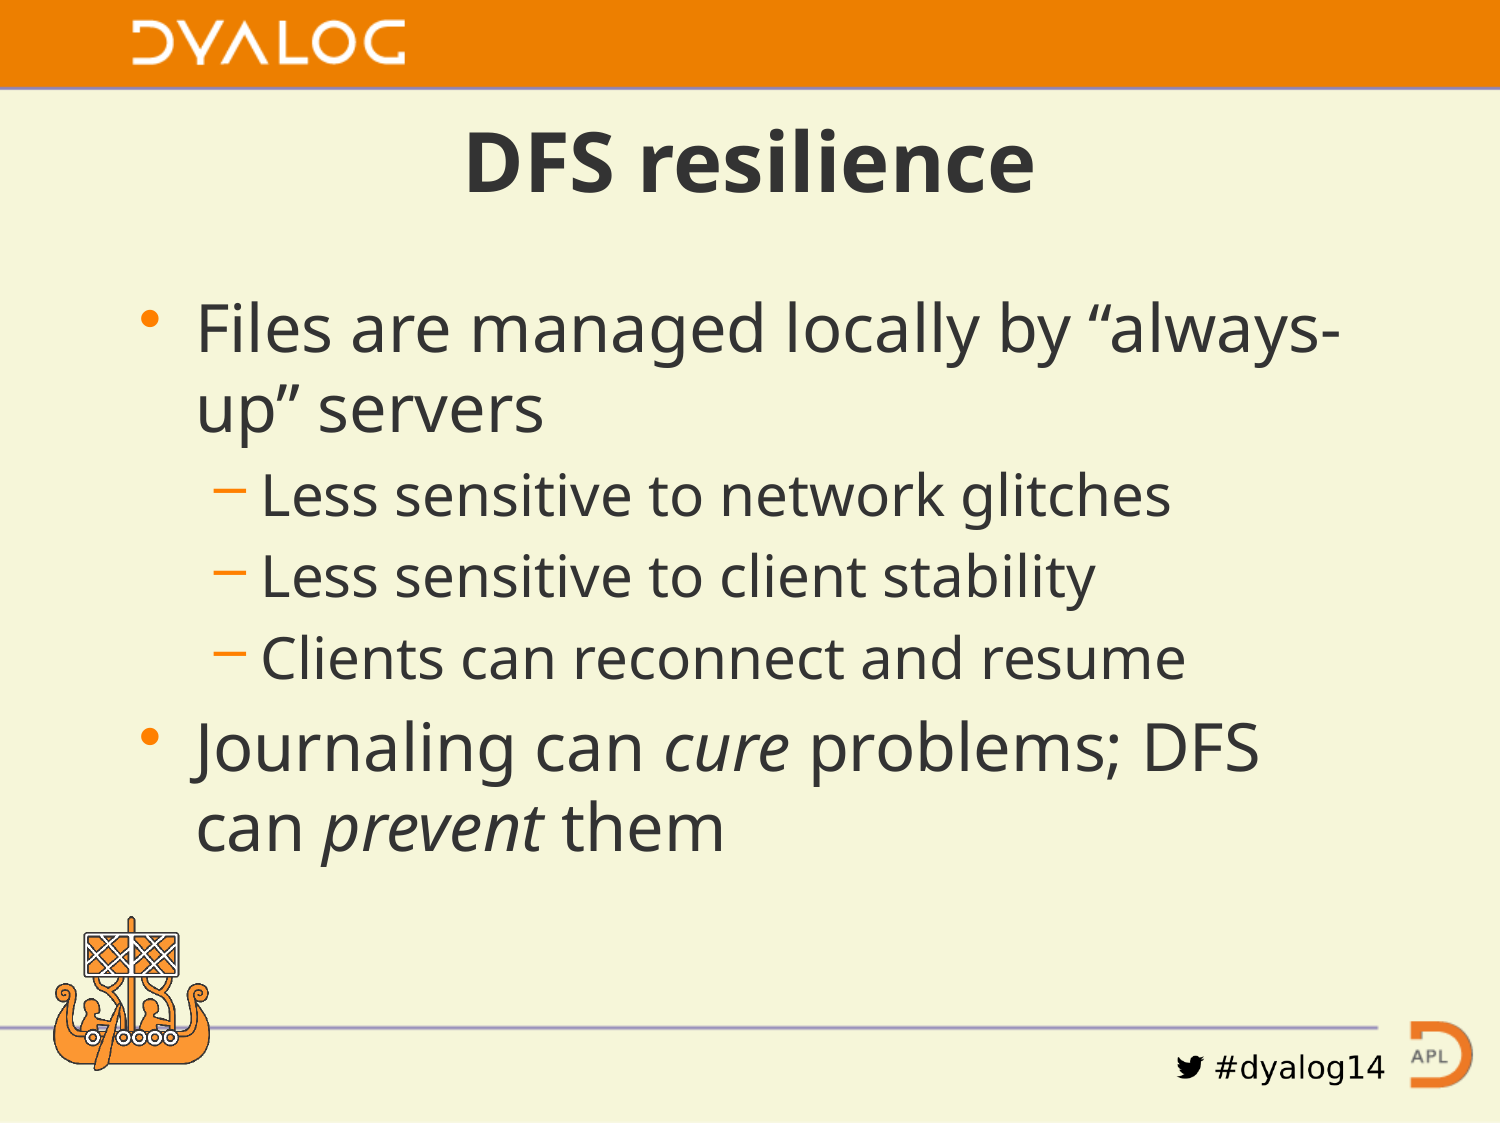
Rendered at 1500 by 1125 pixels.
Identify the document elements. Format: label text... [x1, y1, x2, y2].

picture [0, 0, 1500, 1123]
title DFS resilience [123, 101, 1376, 254]
list Files are managed locally by “always-up” servers Less sensitive to network glitches Less sensitive to client stability Clients can reconnect and resume Journaling can cure problems; DFS can prevent them [123, 278, 1376, 917]
